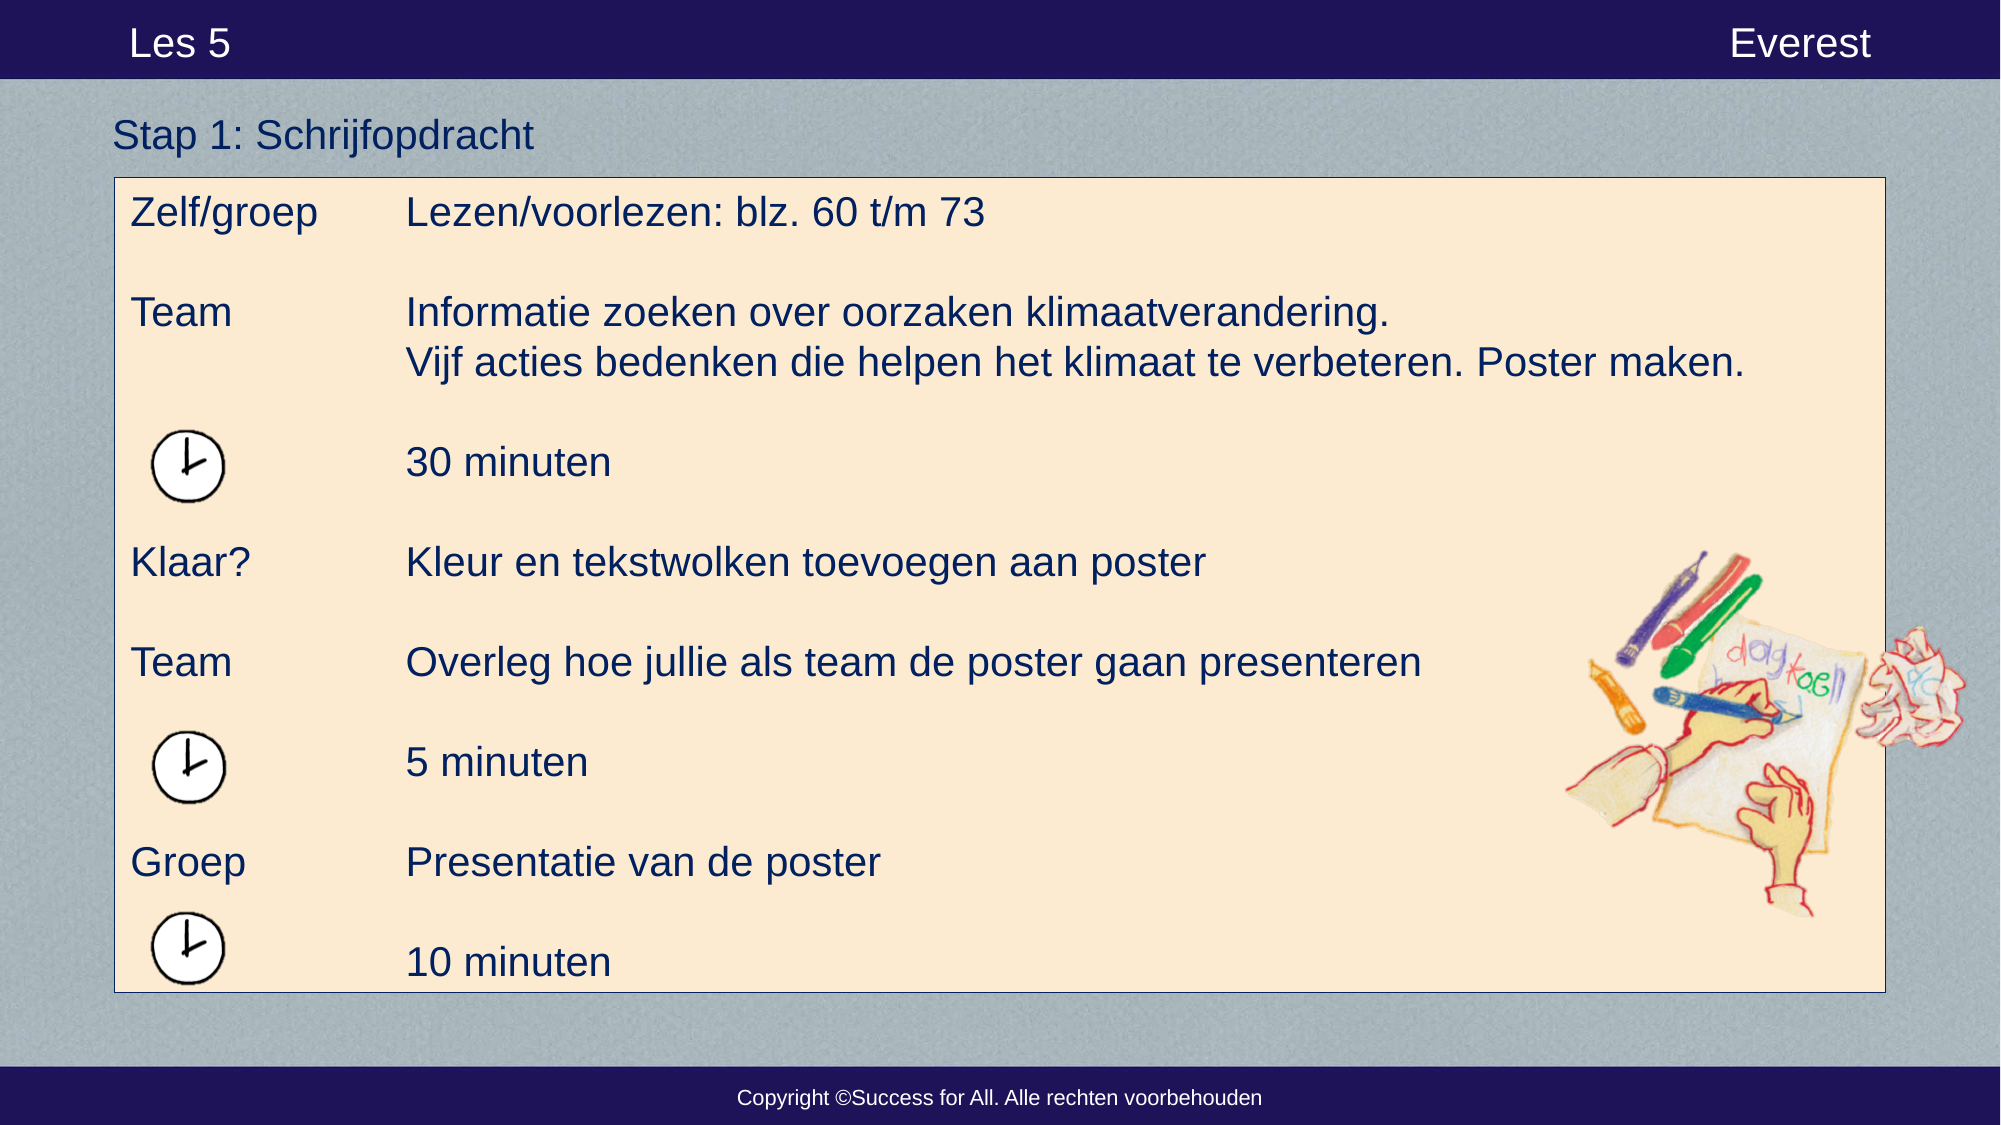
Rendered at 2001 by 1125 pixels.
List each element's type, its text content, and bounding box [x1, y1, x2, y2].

text_box Copyright ©Success for All. Alle rechten voorbehouden [0, 1076, 2000, 1125]
picture [0, 0, 2001, 1125]
text_box Everest [999, 8, 1886, 73]
text_box Zelf/groep Lezen/voorlezen: blz. 60 t/m 73 Team Informatie zoeken over oorzaken klimaatverandering. Vijf acties bedenken die helpen het klimaat te verbeteren. Poster maken. 30 minuten Klaar? Kleur en tekstwolken toevoegen aan poster Team Overleg hoe jullie als team de poster gaan presenteren 5 minuten Groep Presentatie van de poster 10 minuten [114, 177, 1886, 993]
text_box Les 5 [114, 8, 354, 73]
text_box Stap 1: Schrijfopdracht [97, 100, 890, 166]
